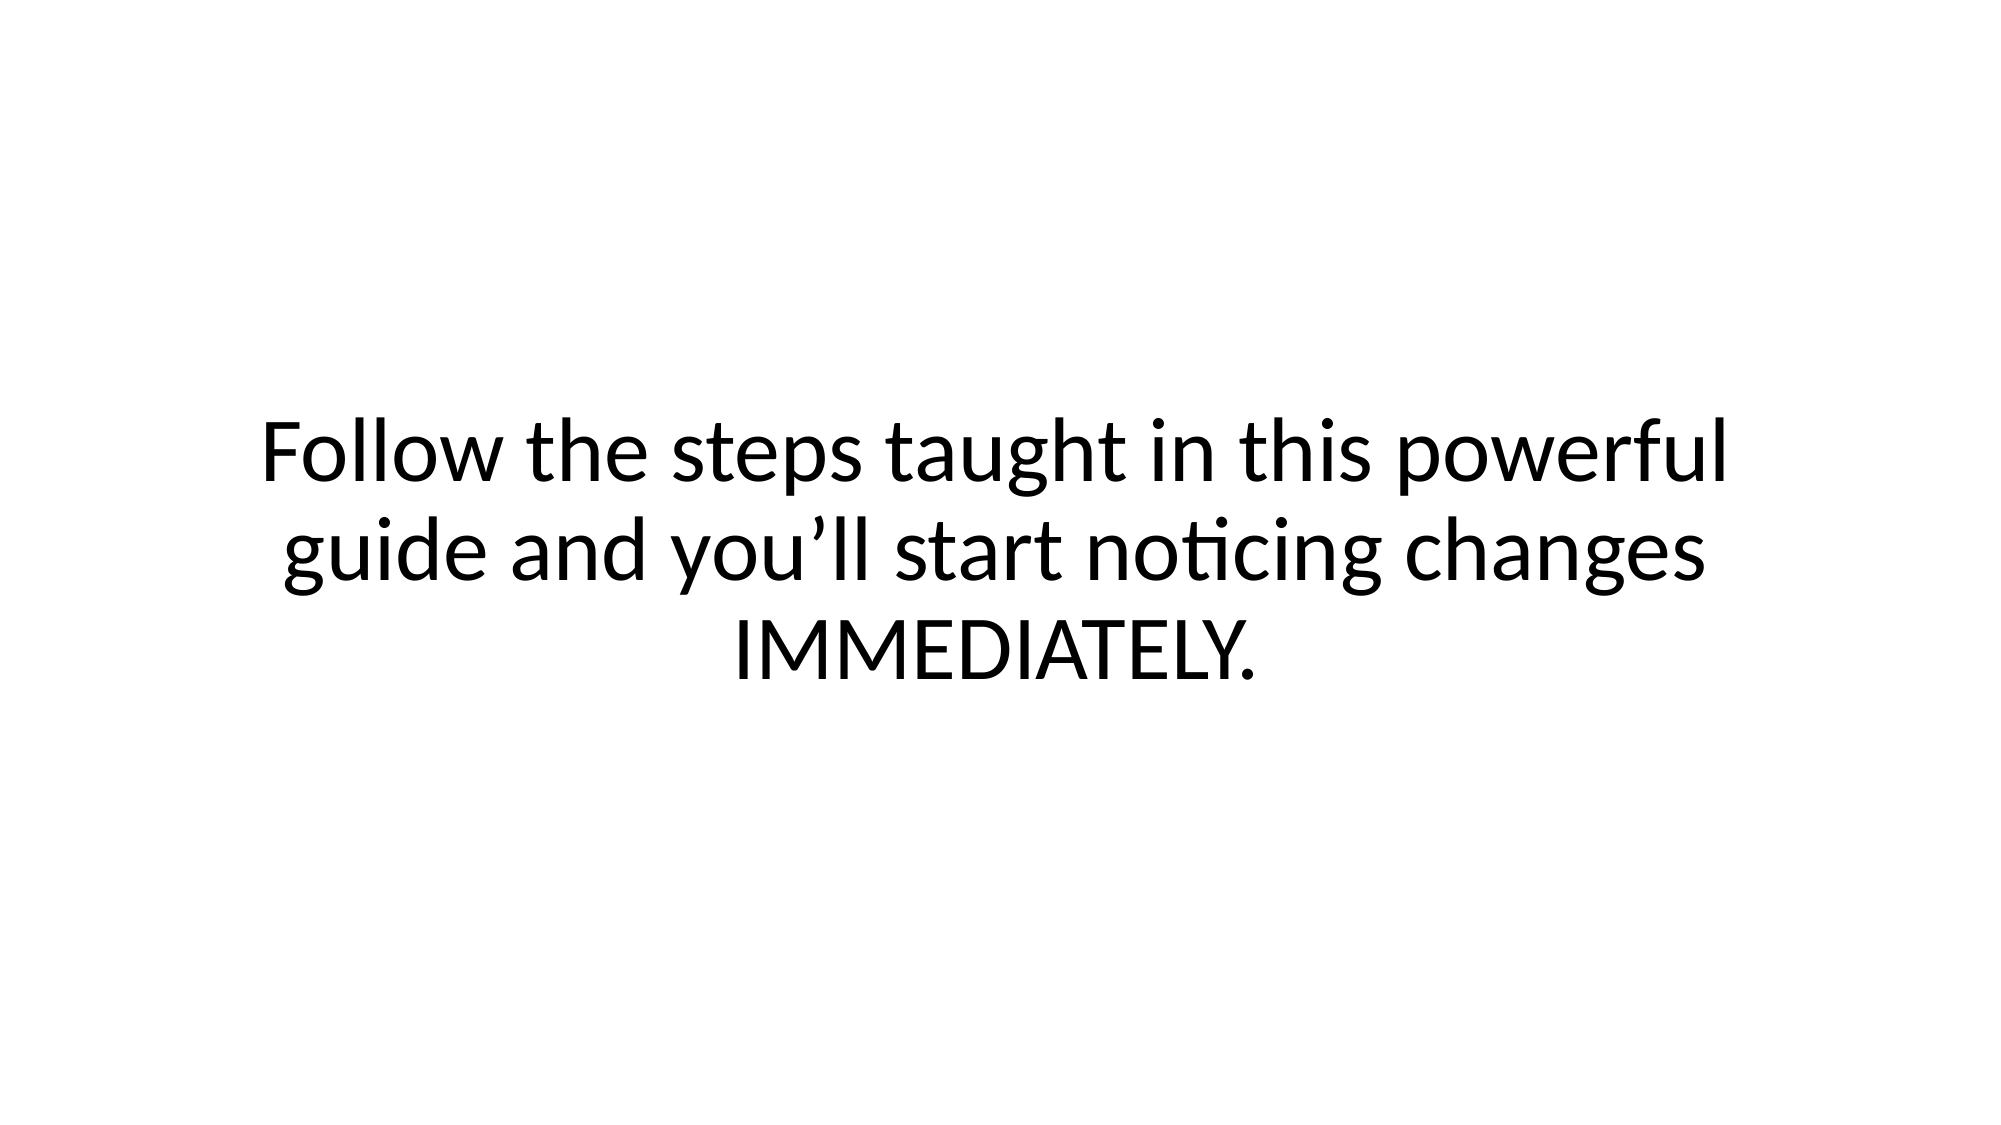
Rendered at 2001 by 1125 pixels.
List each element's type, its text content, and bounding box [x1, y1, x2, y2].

list Follow the steps taught in this powerful guide and you’ll start noticing changes IMMEDIATELY. [133, 395, 1859, 979]
